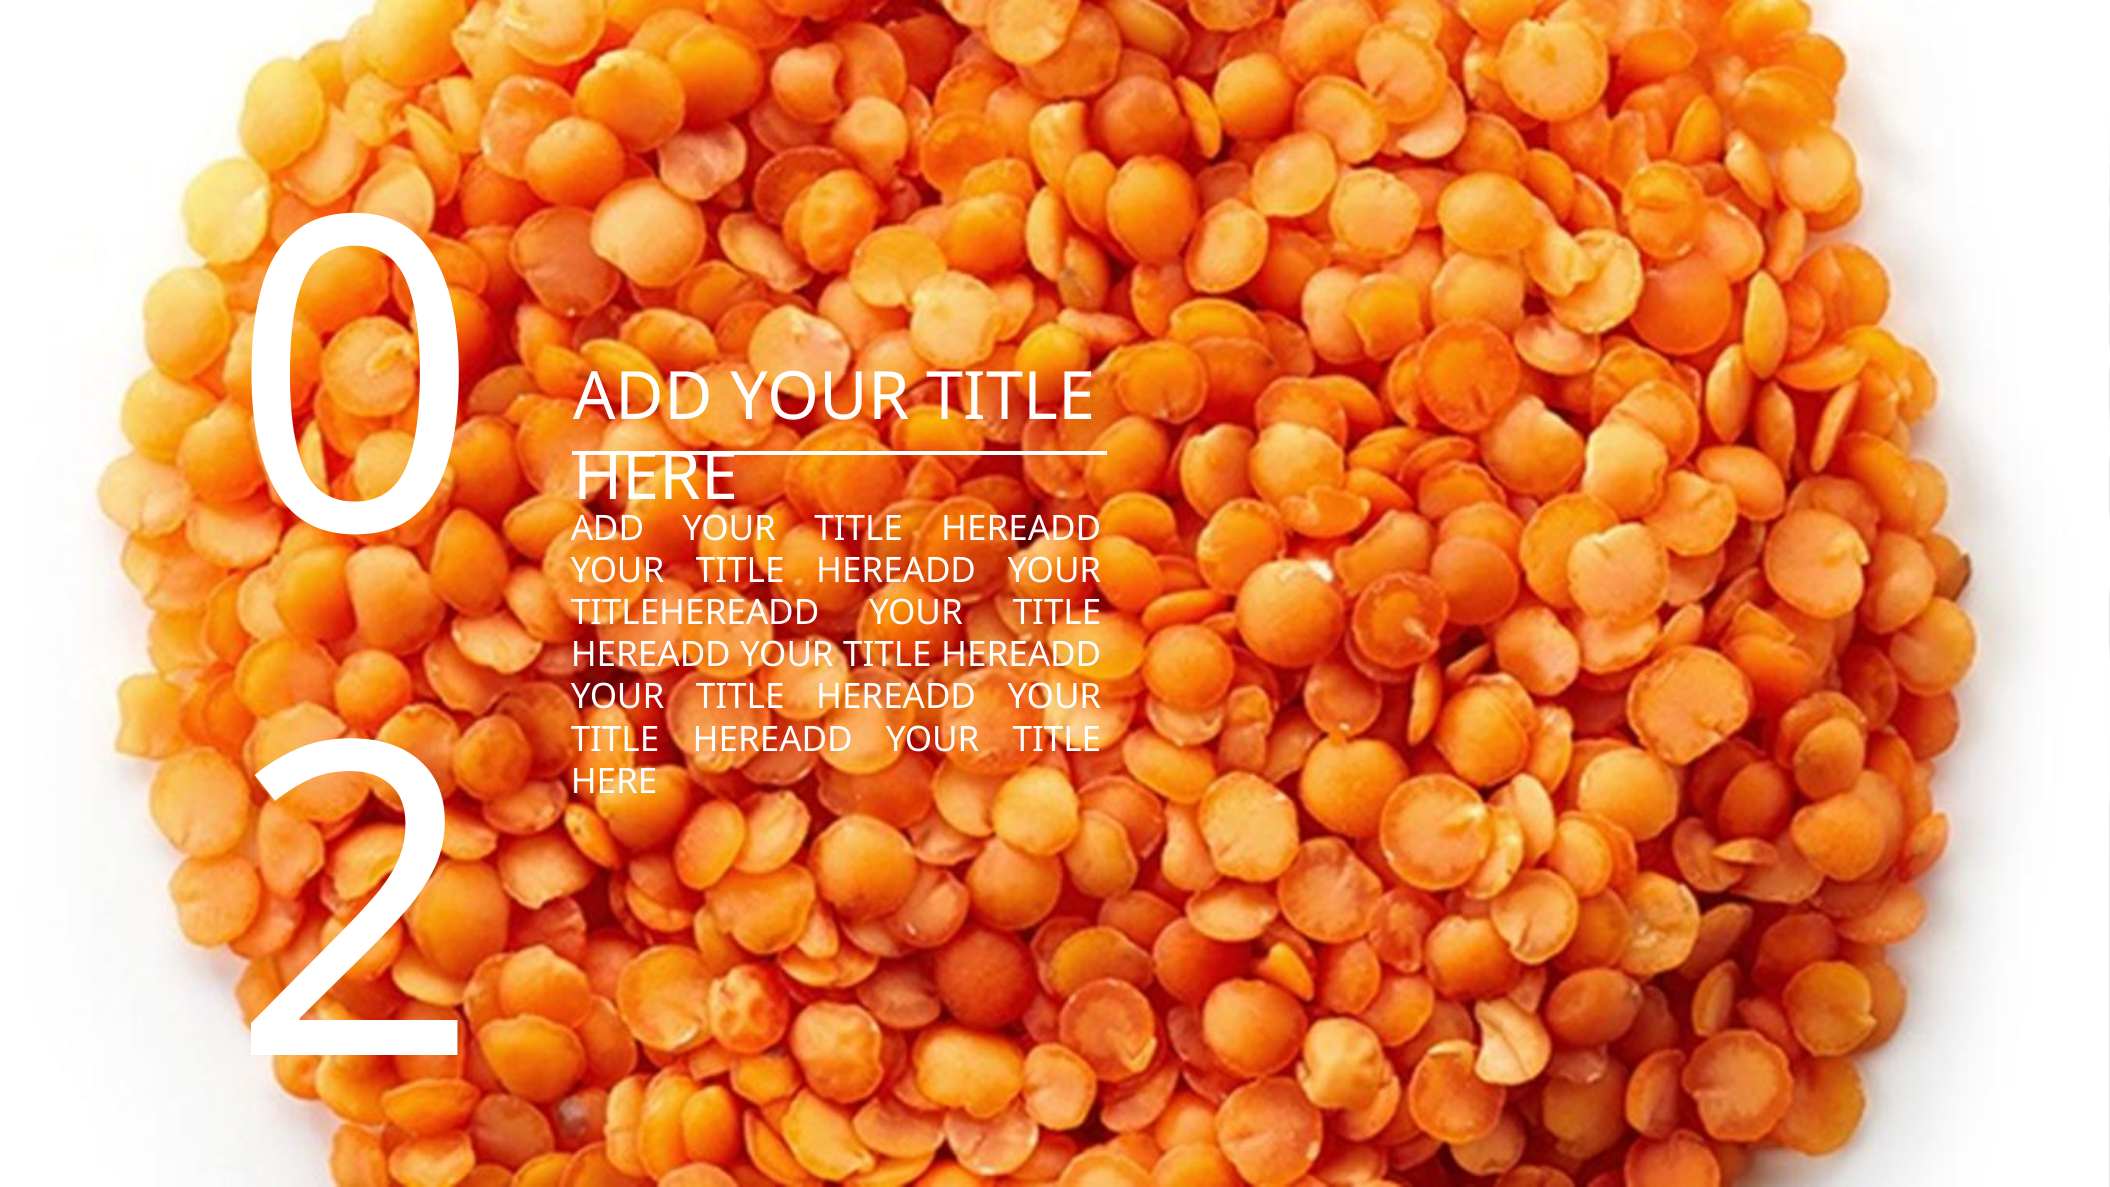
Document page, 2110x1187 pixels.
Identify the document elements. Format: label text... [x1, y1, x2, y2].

text_box [0, 0, 2110, 1187]
text_box ADD YOUR TITLE HERE [558, 345, 1282, 520]
text_box 02 [215, 85, 745, 1150]
text_box ADD YOUR TITLE HEREADD YOUR TITLE HEREADD YOUR TITLEHEREADD YOUR TITLE HEREADD YOUR TITLE HEREADD YOUR TITLE HEREADD YOUR TITLE HEREADD YOUR TITLE HERE [556, 498, 1116, 808]
